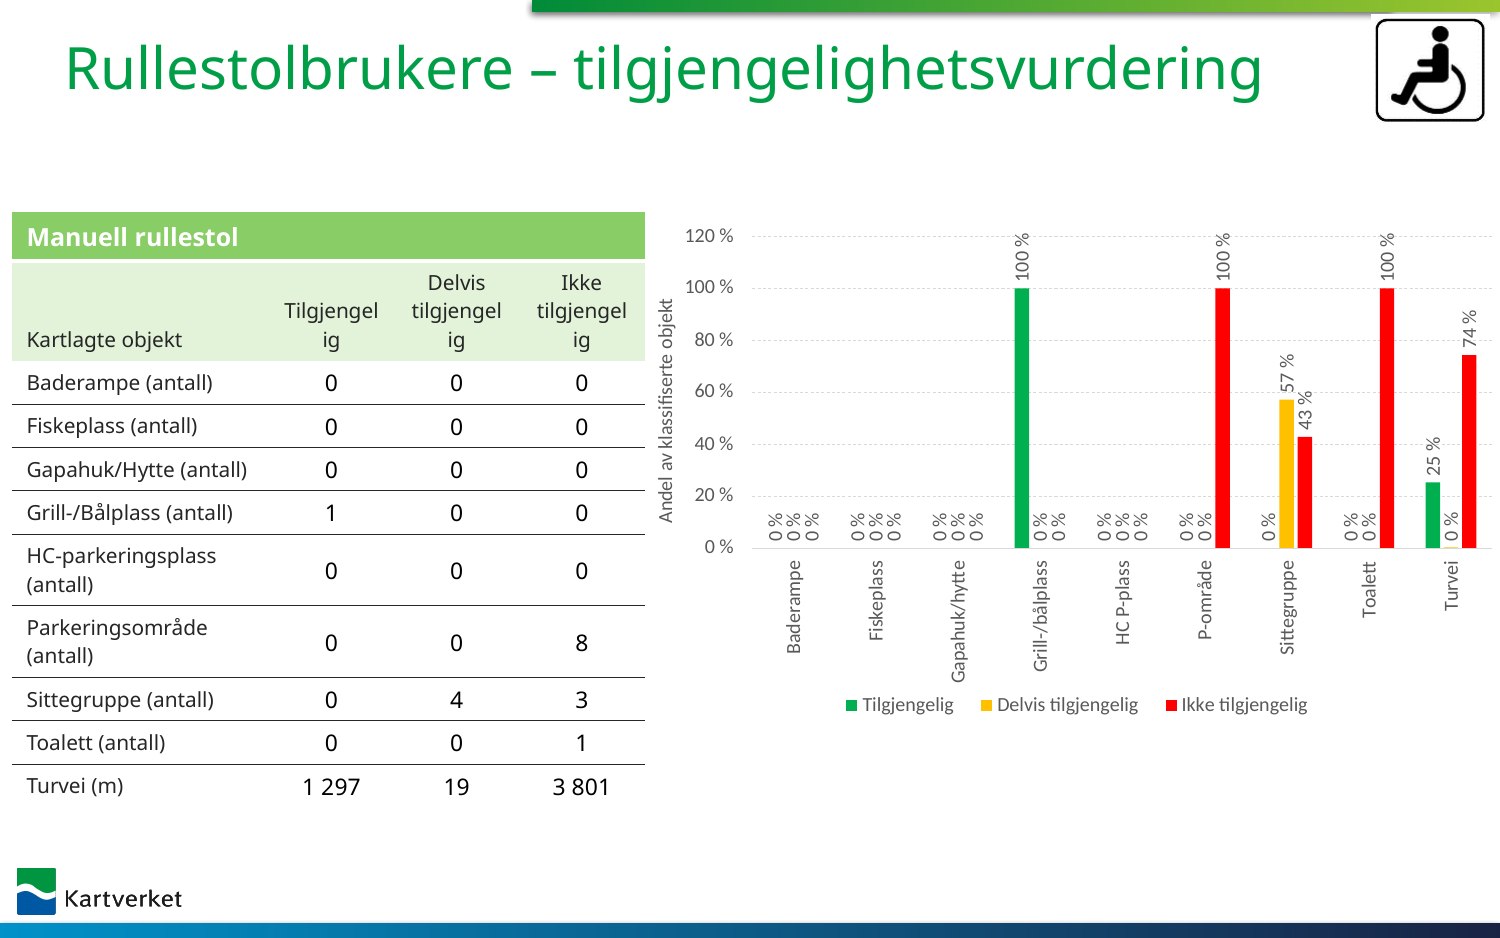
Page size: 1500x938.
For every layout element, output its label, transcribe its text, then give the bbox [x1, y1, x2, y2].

table_cell 0 [269, 361, 394, 404]
table_cell 0 [519, 405, 638, 447]
table_cell 0 [394, 606, 519, 677]
table_cell Baderampe (antall) [12, 361, 269, 404]
table_cell 0 [269, 535, 394, 605]
table_cell 19 [394, 765, 519, 807]
table_cell 0 [269, 405, 394, 447]
table_cell 3 [519, 678, 638, 720]
table_cell 0 [269, 606, 394, 677]
table_cell Parkeringsområde (antall) [12, 606, 269, 677]
table_cell Fiskeplass (antall) [12, 405, 269, 447]
table_cell 4 [394, 678, 519, 720]
picture [643, 218, 1500, 728]
table_cell 1 297 [269, 765, 394, 807]
table_header Manuell rullestol [12, 212, 645, 259]
table_cell 0 [394, 721, 519, 764]
table_cell 3 801 [519, 765, 645, 807]
text_box Rullestolbrukere – tilgjengelighetsvurdering [49, 12, 1372, 109]
table_cell Ikke tilgjengelig [519, 263, 638, 361]
table_cell HC-parkeringsplass (antall) [12, 535, 269, 605]
table_cell Turvei (m) [12, 765, 269, 807]
table_cell 0 [269, 678, 394, 720]
table_cell Tilgjengelig [269, 263, 394, 361]
table_cell 0 [269, 721, 394, 764]
picture [1371, 13, 1491, 127]
table_cell 0 [394, 448, 519, 490]
table_cell 1 [269, 491, 394, 534]
table_cell 0 [269, 448, 394, 490]
table_cell 0 [519, 535, 638, 605]
table_cell 0 [519, 491, 638, 534]
table_cell 0 [519, 361, 638, 404]
table_cell Kartlagte objekt [12, 263, 269, 361]
table_cell 1 [519, 721, 645, 764]
table_cell Sittegruppe (antall) [12, 678, 269, 720]
table_cell Delvis tilgjengelig [394, 263, 519, 361]
table_cell Toalett (antall) [12, 721, 269, 764]
table_cell 0 [394, 405, 519, 447]
table_cell 0 [394, 535, 519, 605]
table_cell 0 [394, 491, 519, 534]
table_cell 0 [519, 448, 638, 490]
table_cell Gapahuk/Hytte (antall) [12, 448, 269, 490]
table_cell 8 [519, 606, 638, 677]
table_cell Grill-/Bålplass (antall) [12, 491, 269, 534]
table_cell 0 [394, 361, 519, 404]
